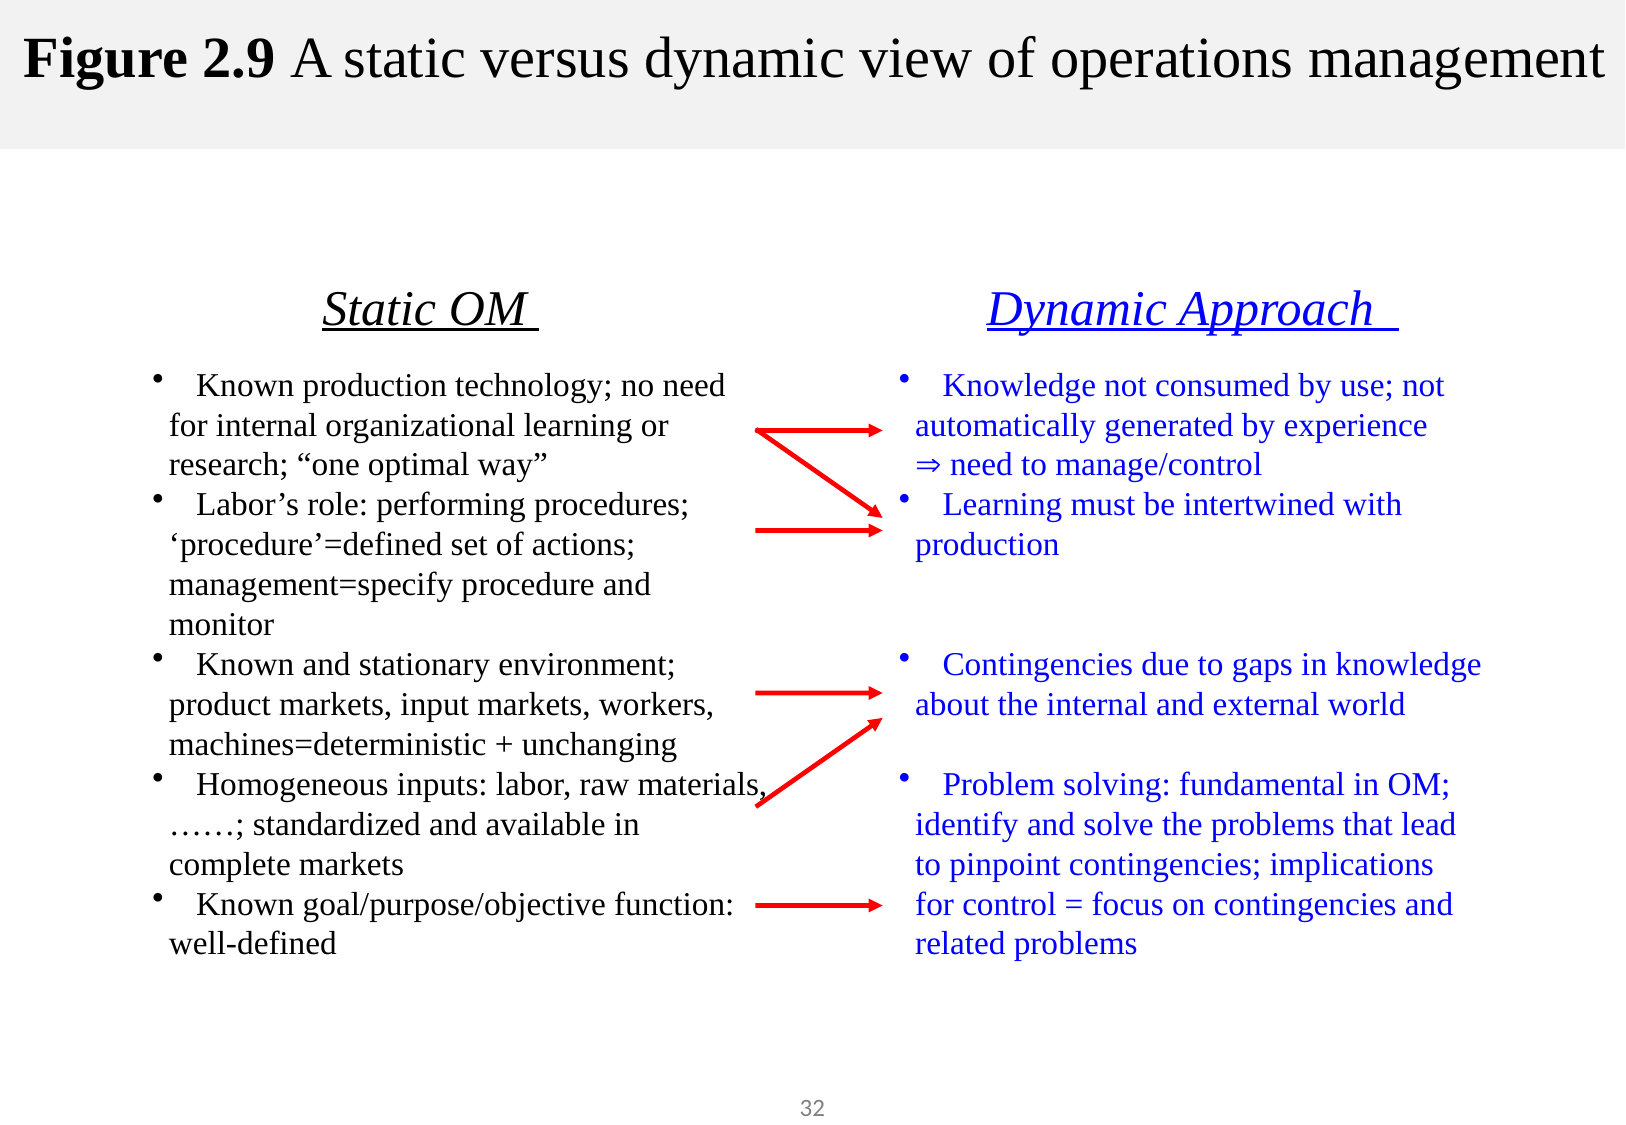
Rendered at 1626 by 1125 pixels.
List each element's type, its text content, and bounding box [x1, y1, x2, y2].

text_box [757, 899, 883, 912]
text_box [757, 686, 883, 700]
text_box Knowledge not consumed by use; not automatically generated by experience  need to manage/control Learning must be intertwined with production Contingencies due to gaps in knowledge about the internal and external world Problem solving: fundamental in OM; identify and solve the problems that lead to pinpoint contingencies; implications for control = focus on contingencies and related problems [883, 355, 1506, 969]
text_box [757, 524, 883, 537]
text_box [757, 430, 883, 518]
text_box Static OM [307, 267, 555, 343]
text_box [759, 424, 883, 437]
text_box Dynamic Approach [971, 267, 1414, 343]
title Figure 2.9 A static versus dynamic view of operations management [9, 11, 1625, 105]
text_box [757, 717, 883, 806]
text_box Known production technology; no need for internal organizational learning or research; “one optimal way” Labor’s role: performing procedures; ‘procedure’=defined set of actions; management=specify procedure and monitor Known and stationary environment; product markets, input markets, workers, machines=deterministic + unchanging Homogeneous inputs: labor, raw materials, ……; standardized and available in complete markets Known goal/purpose/objective function: well-defined [137, 355, 783, 969]
